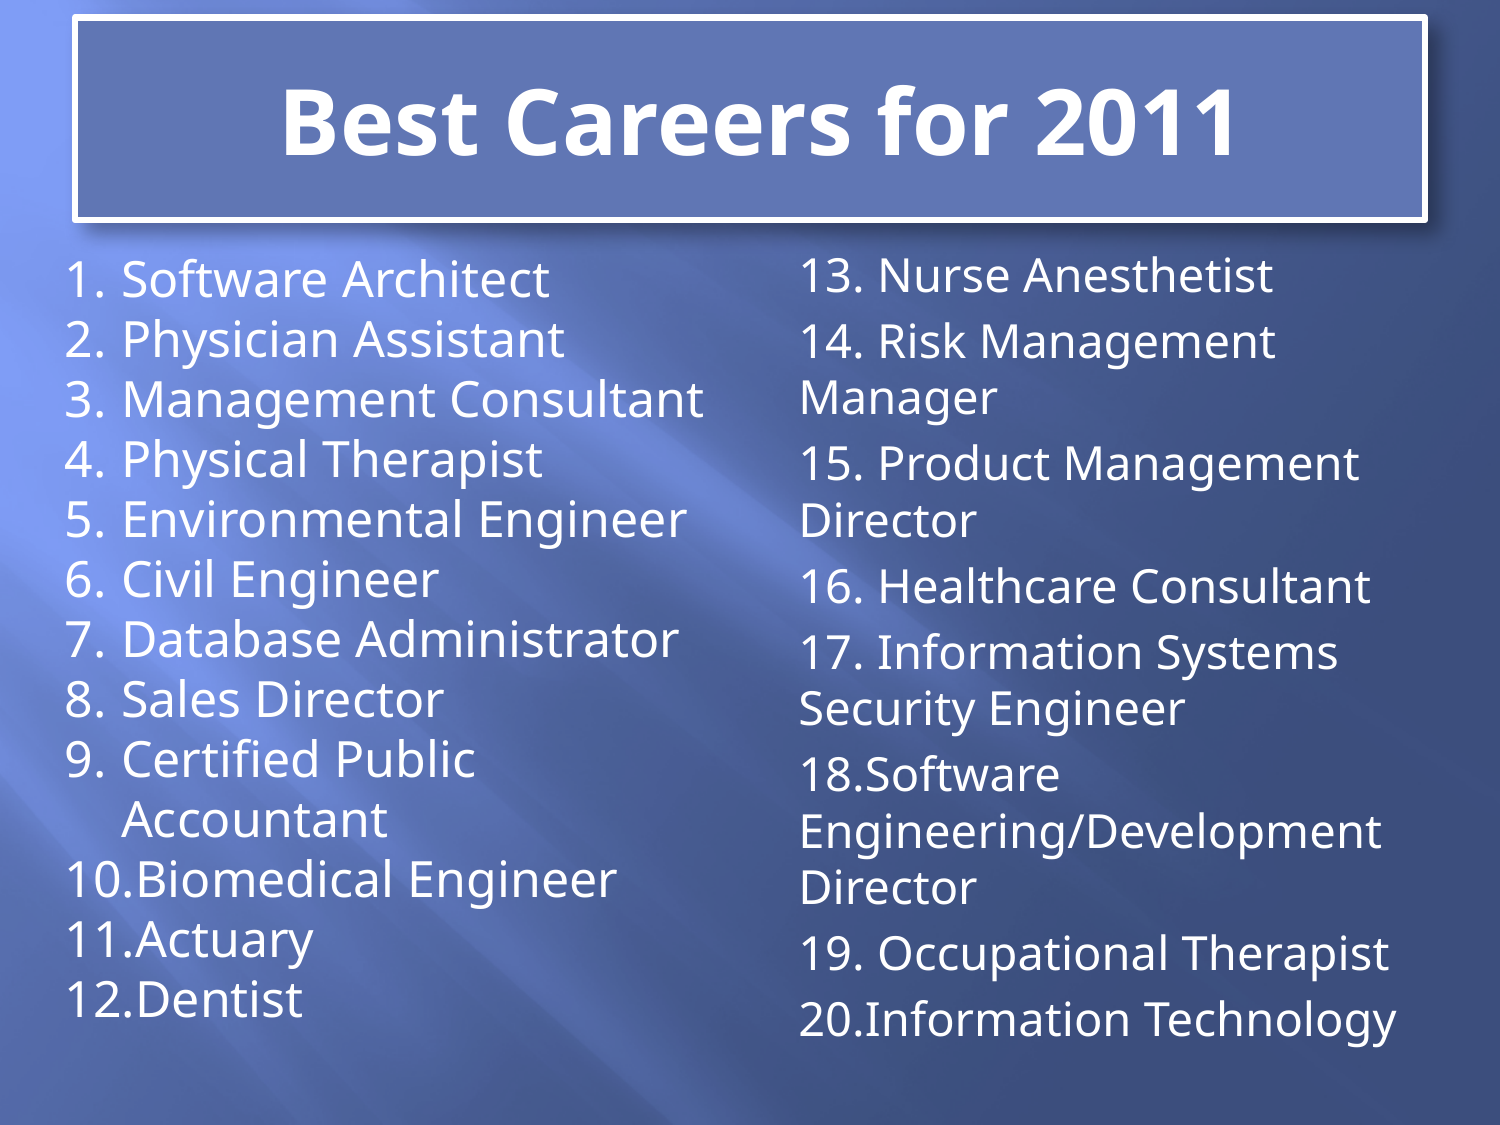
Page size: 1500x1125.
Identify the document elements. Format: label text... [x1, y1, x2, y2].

title Best Careers for 2011 [72, 14, 1428, 223]
list 13. Nurse Anesthetist 14. Risk Management Manager 15. Product Management Director 16. Healthcare Consultant 17. Information Systems Security Engineer 18.Software Engineering/Development Director 19. Occupational Therapist 20.Information Technology [762, 248, 1425, 1100]
text_box Software Architect Physician Assistant Management Consultant Physical Therapist Environmental Engineer Civil Engineer Database Administrator Sales Director Certified Public Accountant Biomedical Engineer Actuary Dentist [50, 240, 750, 1035]
